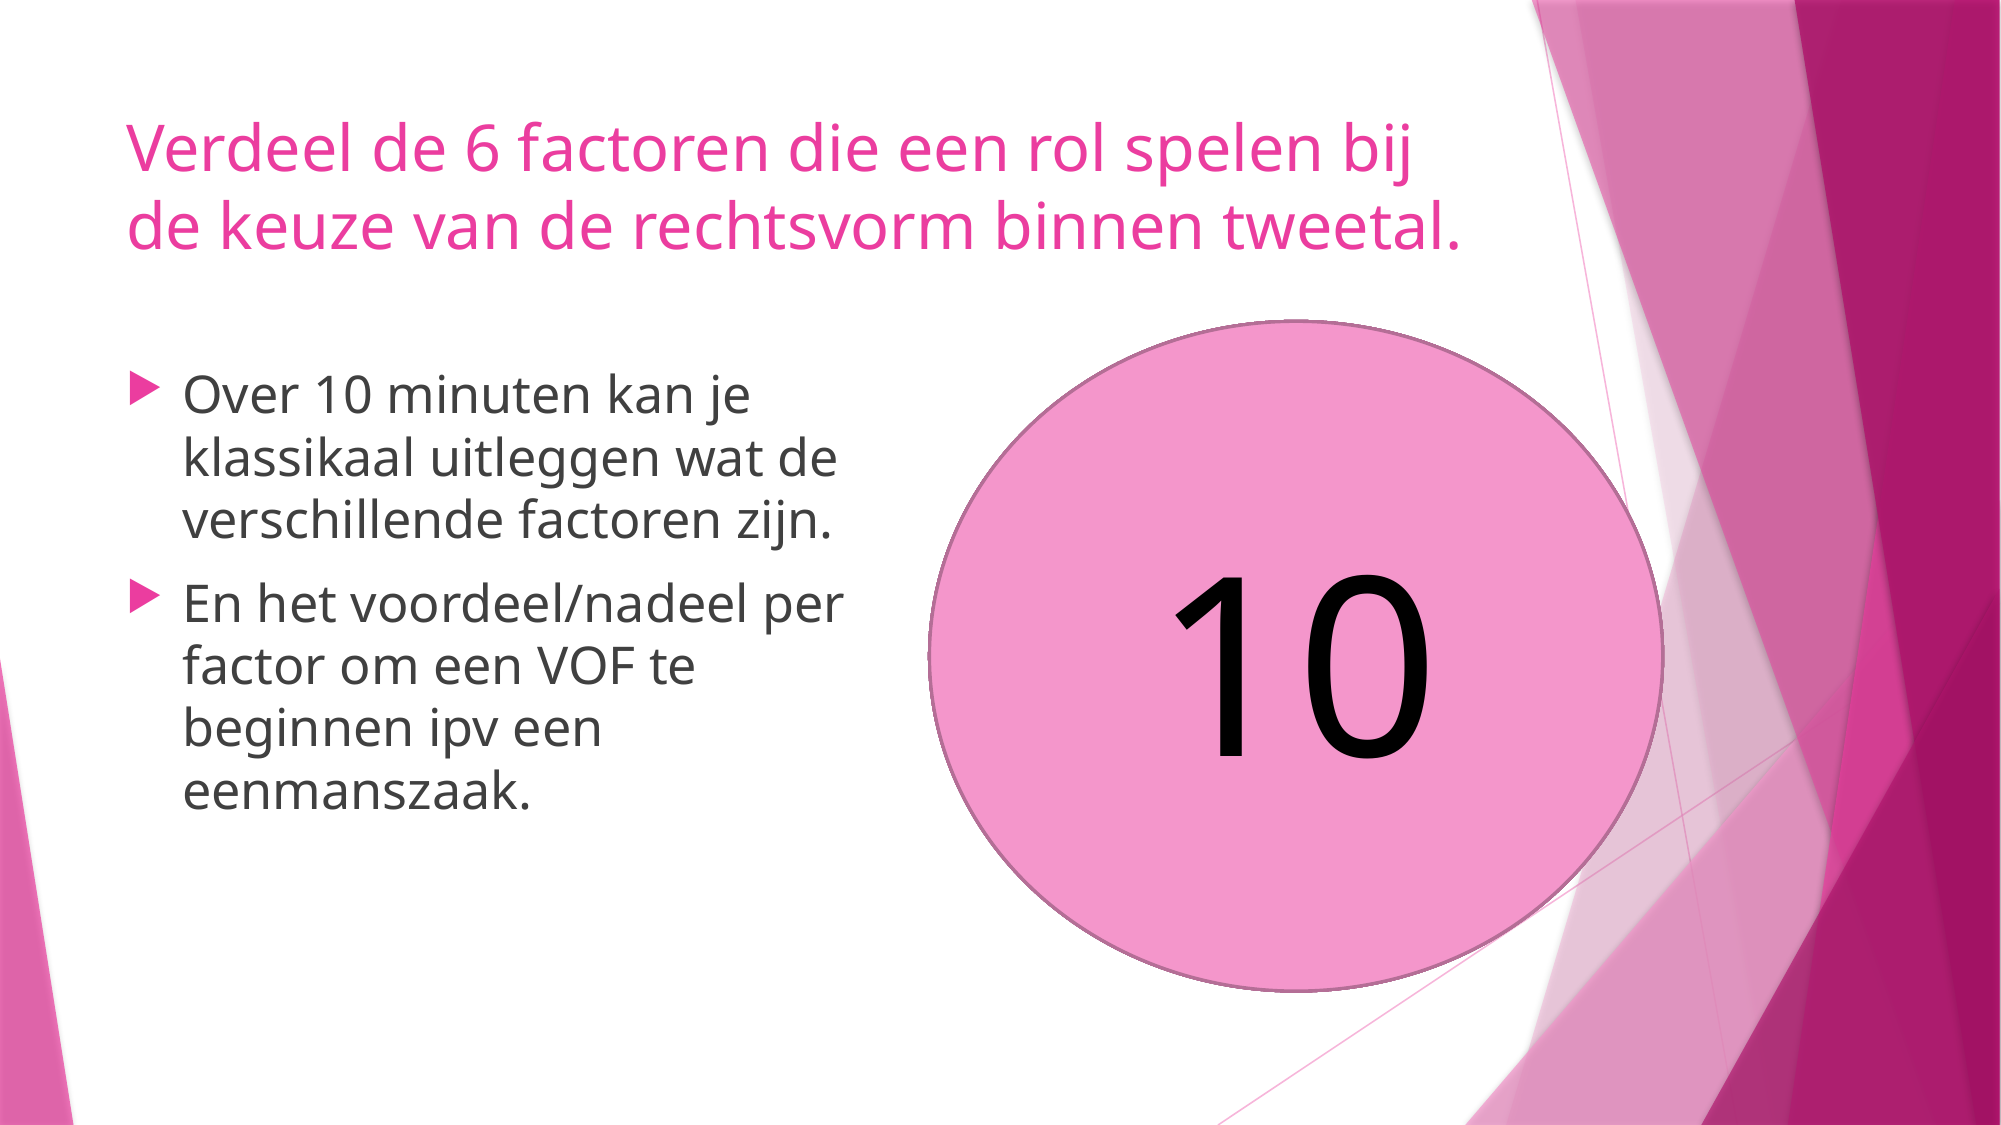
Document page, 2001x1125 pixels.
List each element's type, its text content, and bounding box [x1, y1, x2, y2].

list Over 10 minuten kan je klassikaal uitleggen wat de verschillende factoren zijn. En het voordeel/nadeel per factor om een VOF te beginnen ipv een eenmanszaak. [111, 354, 894, 992]
title Verdeel de 6 factoren die een rol spelen bij de keuze van de rechtsvorm binnen tweetal. [111, 99, 1522, 317]
text_box 10 [927, 319, 1665, 993]
